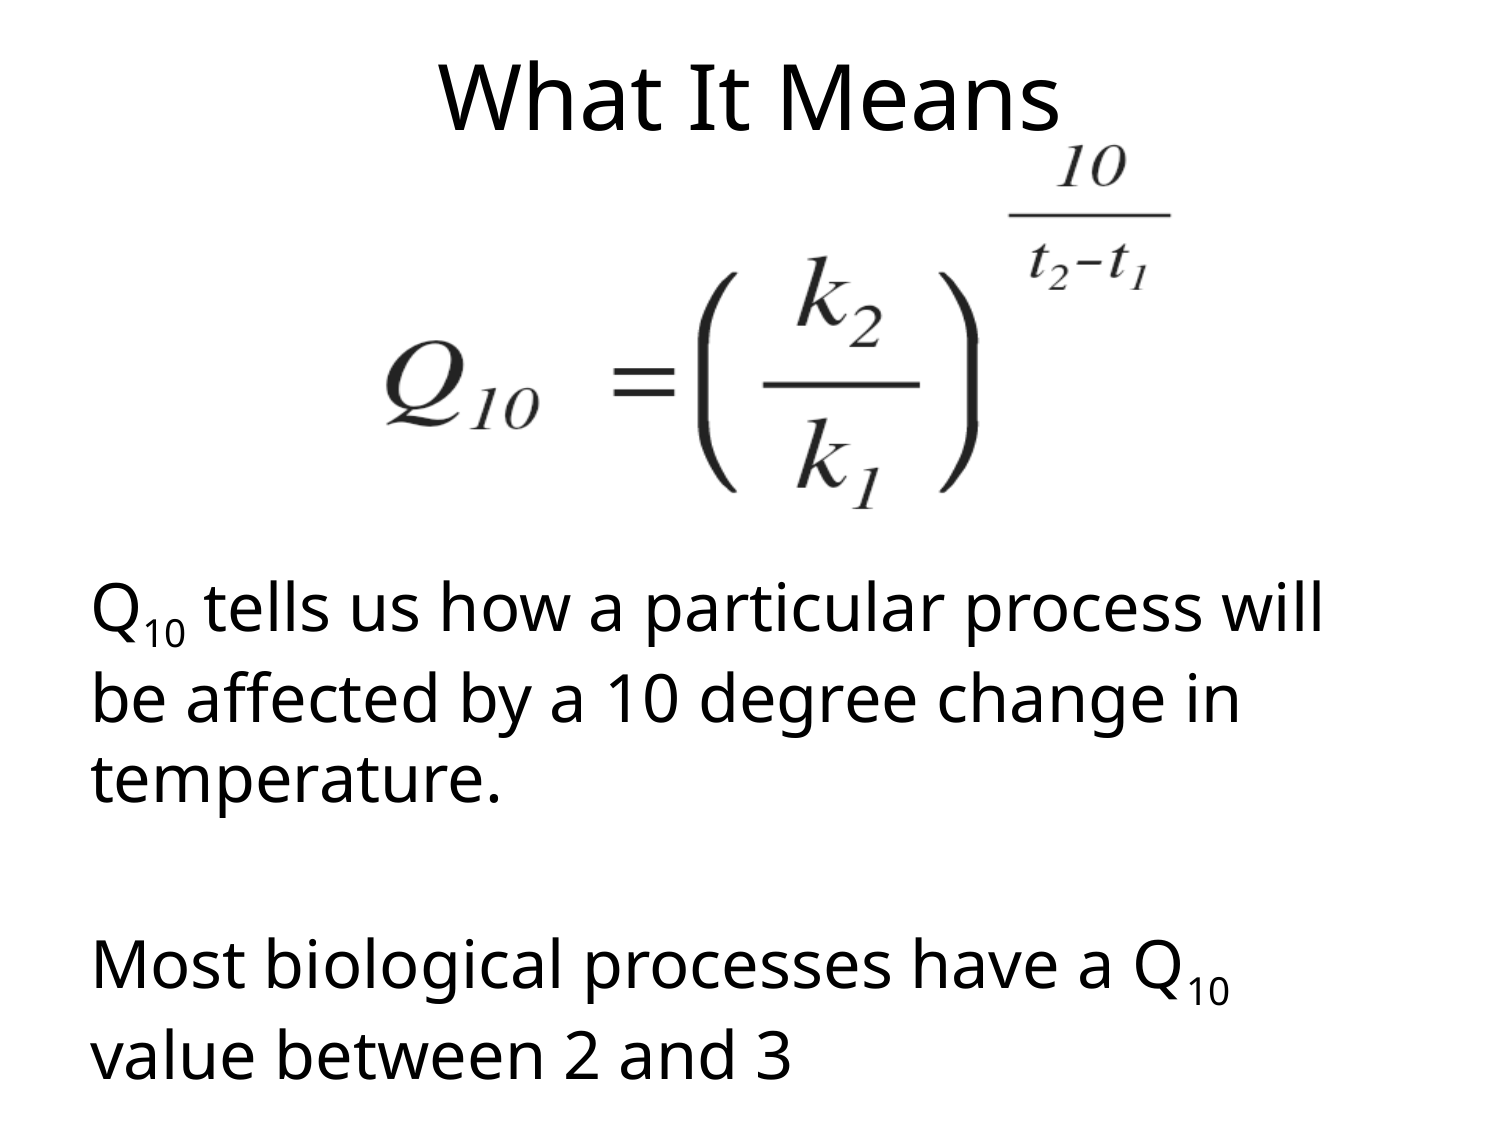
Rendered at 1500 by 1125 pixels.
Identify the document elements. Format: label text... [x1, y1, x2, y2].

picture [363, 128, 1206, 533]
title What It Means [75, 0, 1425, 188]
list Q10 tells us how a particular process will be affected by a 10 degree change in temperature. Most biological processes have a Q10 value between 2 and 3 [75, 556, 1425, 1125]
